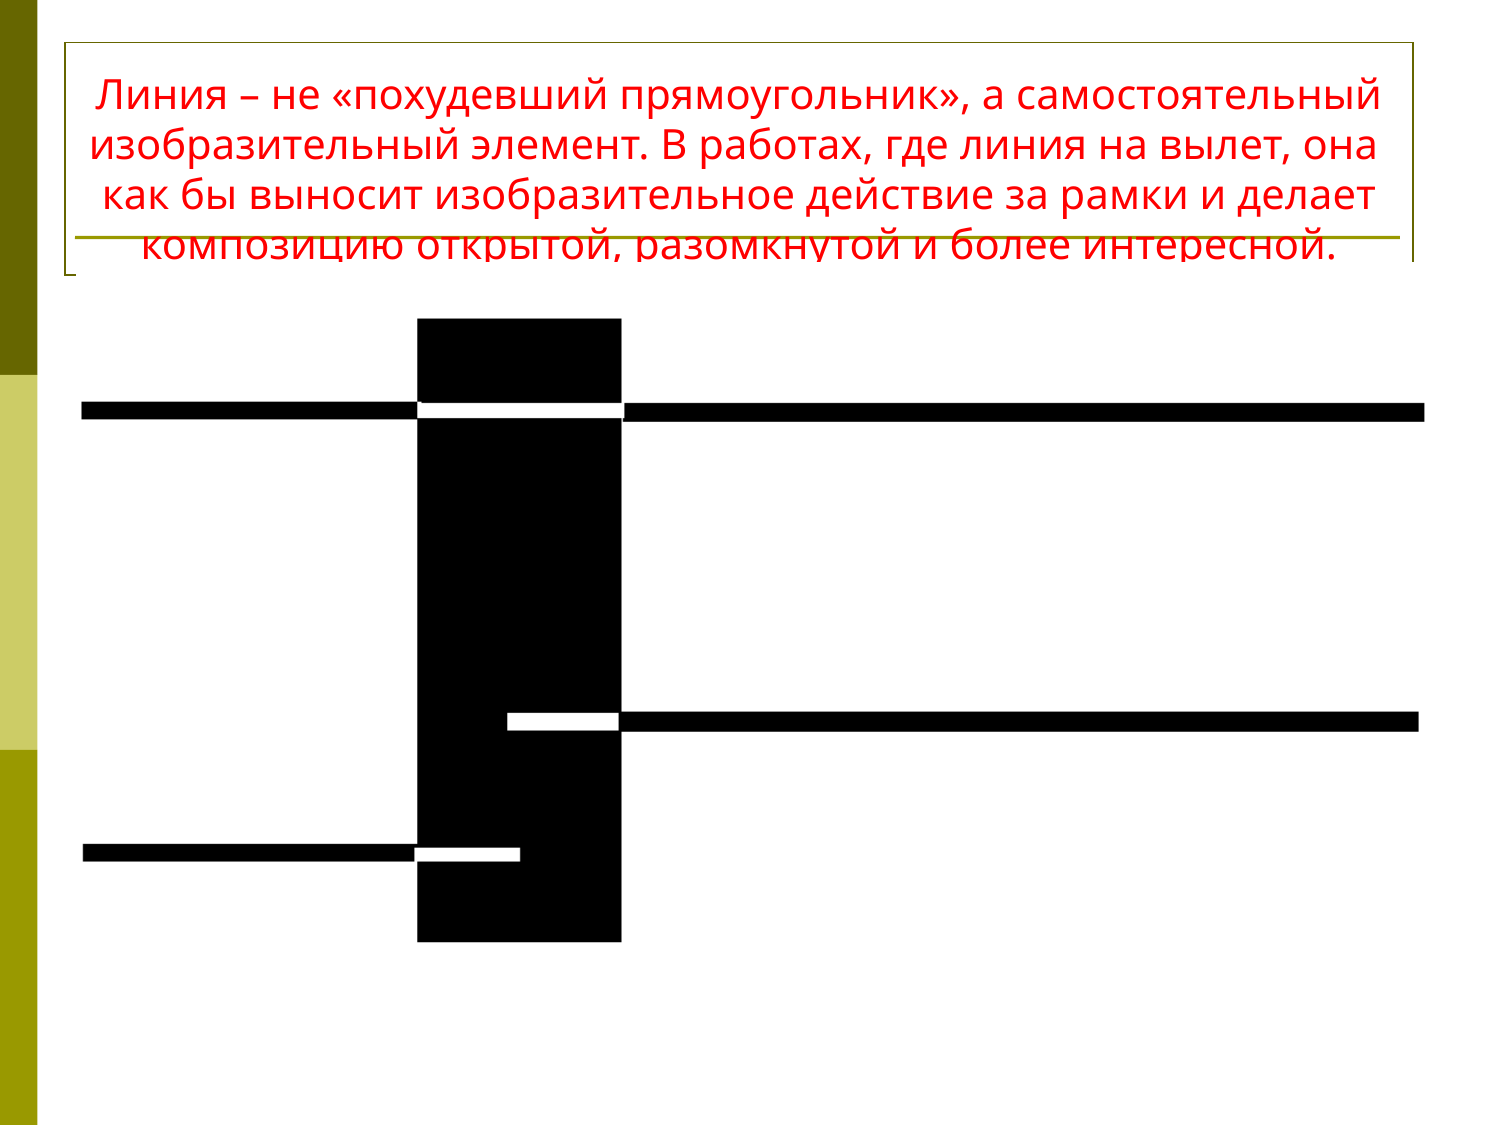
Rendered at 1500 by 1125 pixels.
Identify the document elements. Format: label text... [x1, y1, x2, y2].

title Линия – не «похудевший прямоугольник», а самостоятельный изобразительный элемент. В работах, где линия на вылет, она как бы выносит изобразительное действие за рамки и делает композицию открытой, разомкнутой и более интересной. [64, 42, 1414, 276]
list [76, 262, 1436, 1125]
